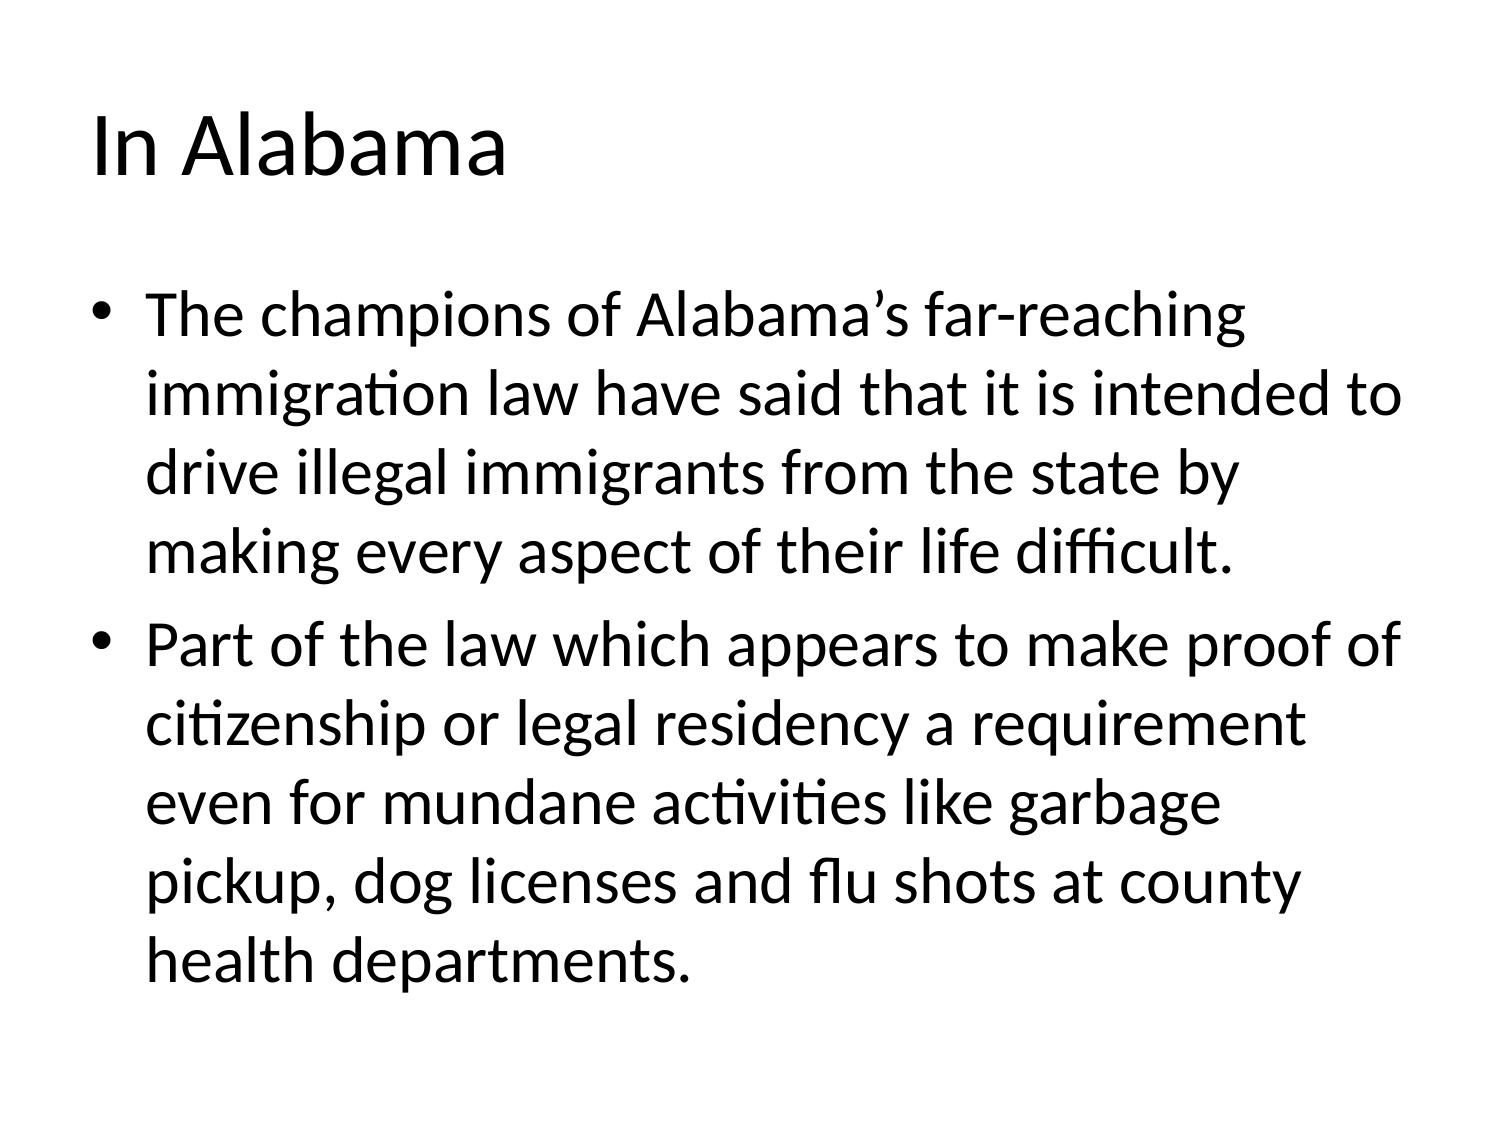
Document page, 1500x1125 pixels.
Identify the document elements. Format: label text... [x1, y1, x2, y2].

list The champions of Alabama’s far-reaching immigration law have said that it is intended to drive illegal immigrants from the state by making every aspect of their life difficult. Part of the law which appears to make proof of citizenship or legal residency a requirement even for mundane activities like garbage pickup, dog licenses and flu shots at county health departments. [75, 262, 1425, 1005]
title In Alabama [75, 45, 1425, 233]
